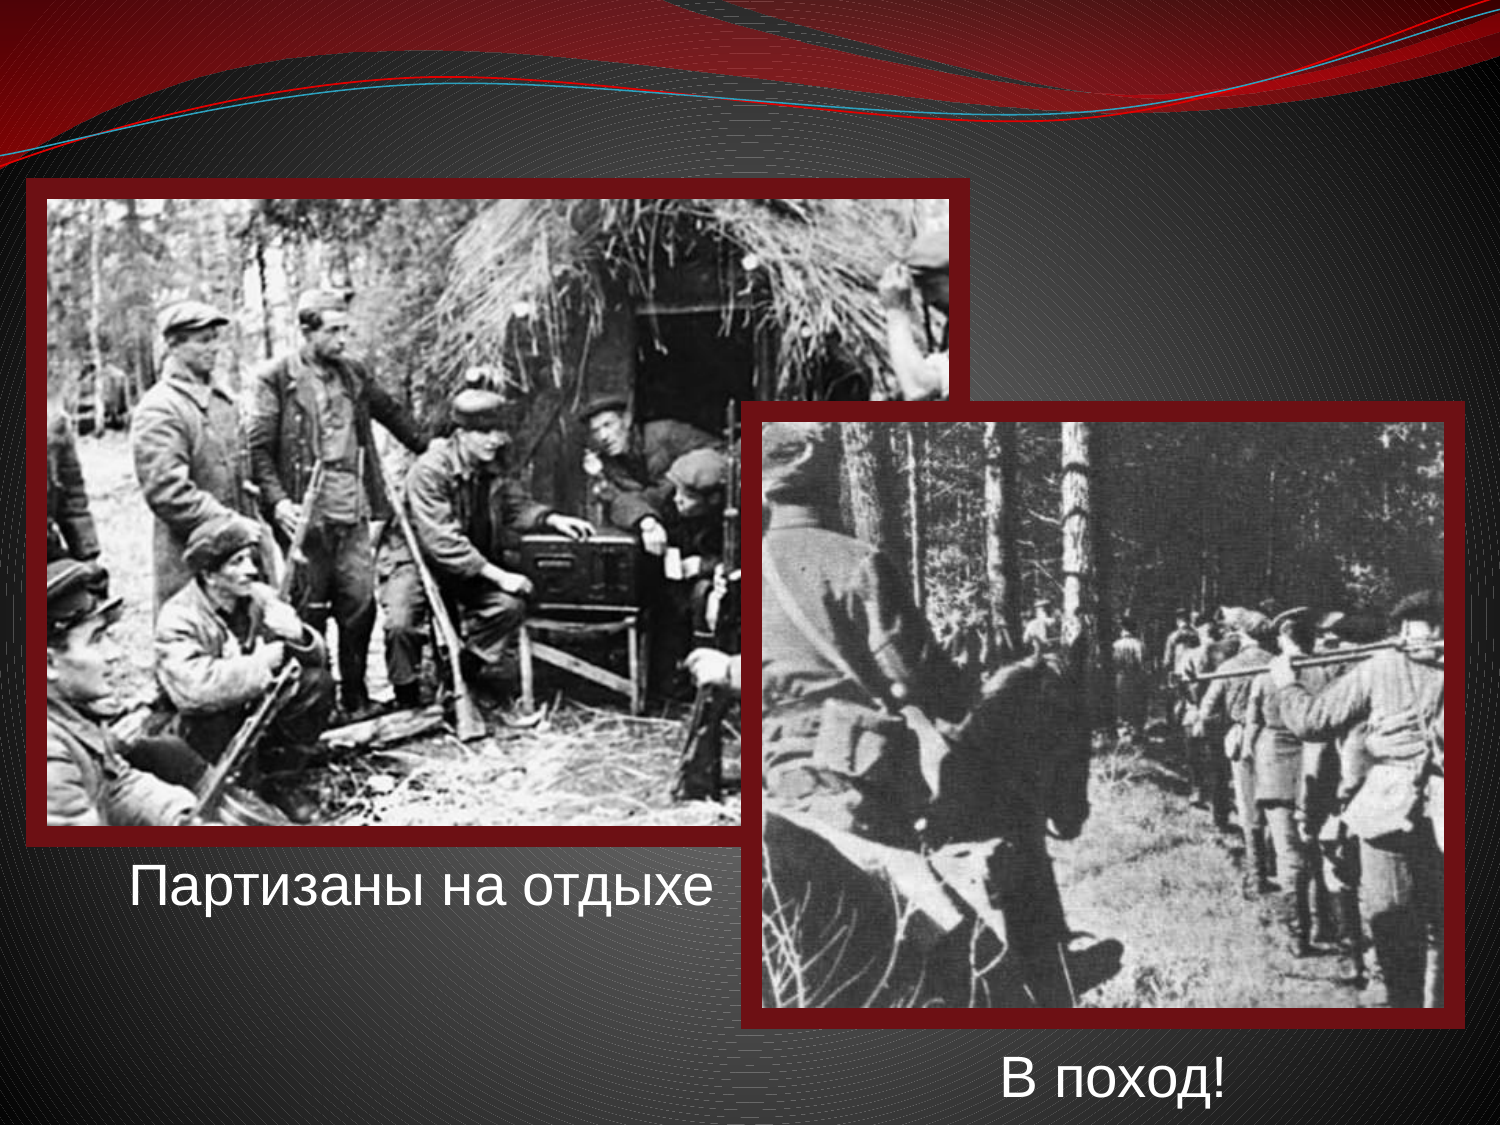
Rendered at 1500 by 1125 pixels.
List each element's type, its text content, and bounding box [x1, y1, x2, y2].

text_box В поход! [925, 1031, 1301, 1116]
picture [46, 198, 1445, 1008]
text_box Партизаны на отдыхе [0, 839, 741, 925]
